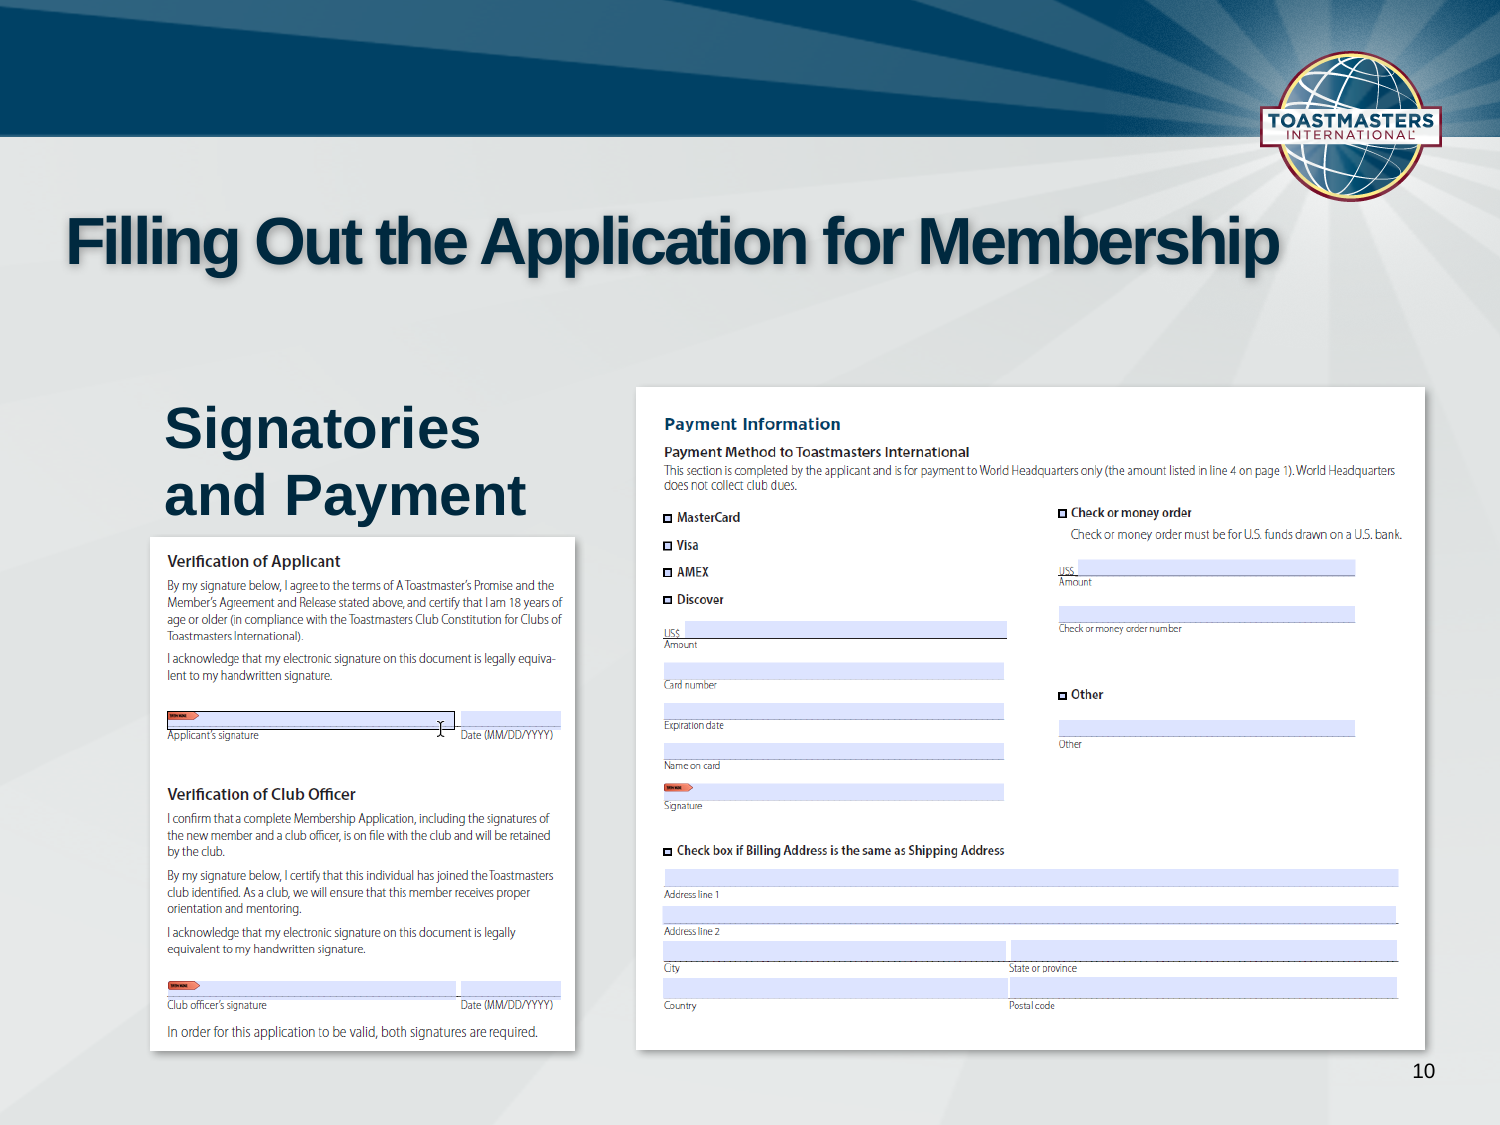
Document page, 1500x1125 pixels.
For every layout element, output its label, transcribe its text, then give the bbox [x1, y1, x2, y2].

title Filling Out the Application for Membership [49, 162, 1413, 326]
text_box 10 [1387, 1050, 1450, 1090]
picture [0, 0, 1500, 1125]
text_box Signatories and Payment [149, 387, 634, 536]
